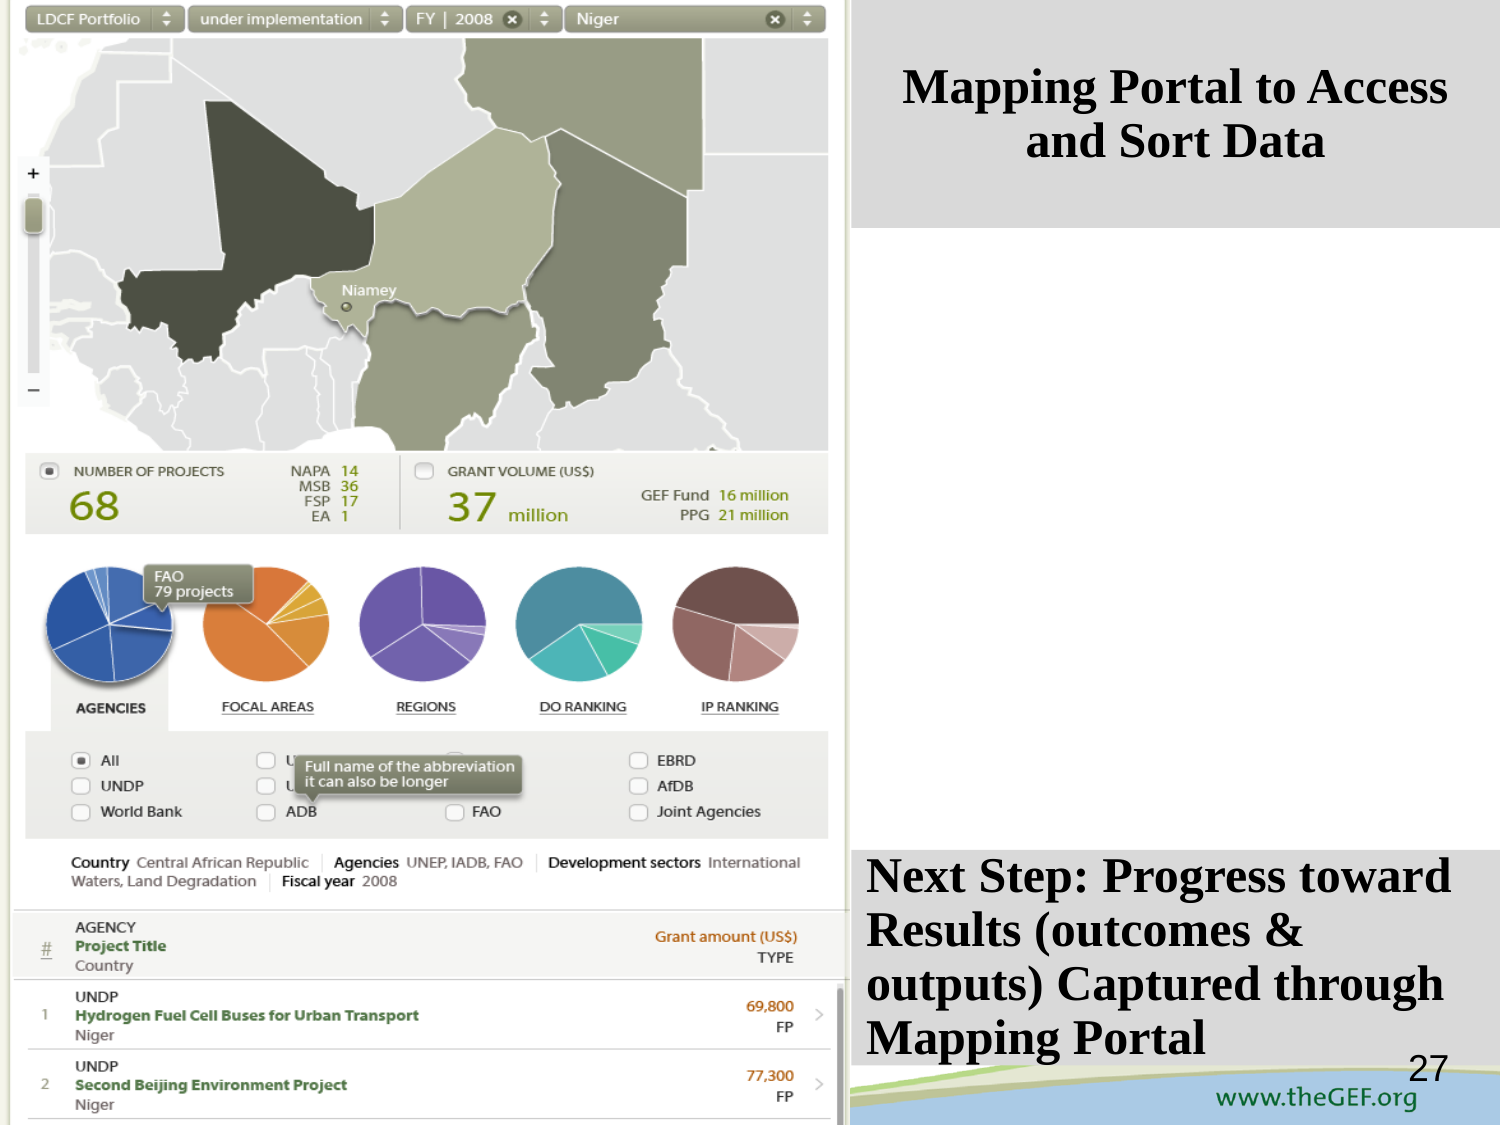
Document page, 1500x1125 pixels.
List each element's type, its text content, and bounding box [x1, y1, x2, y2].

text_box Next Step: Progress toward Results (outcomes & outputs) Captured through Mapping Portal [854, 848, 1500, 1067]
text_box Mapping Portal to Access and Sort Data [854, 0, 1500, 230]
slide_number 27 [1374, 1024, 1500, 1108]
picture [0, 0, 1500, 1125]
